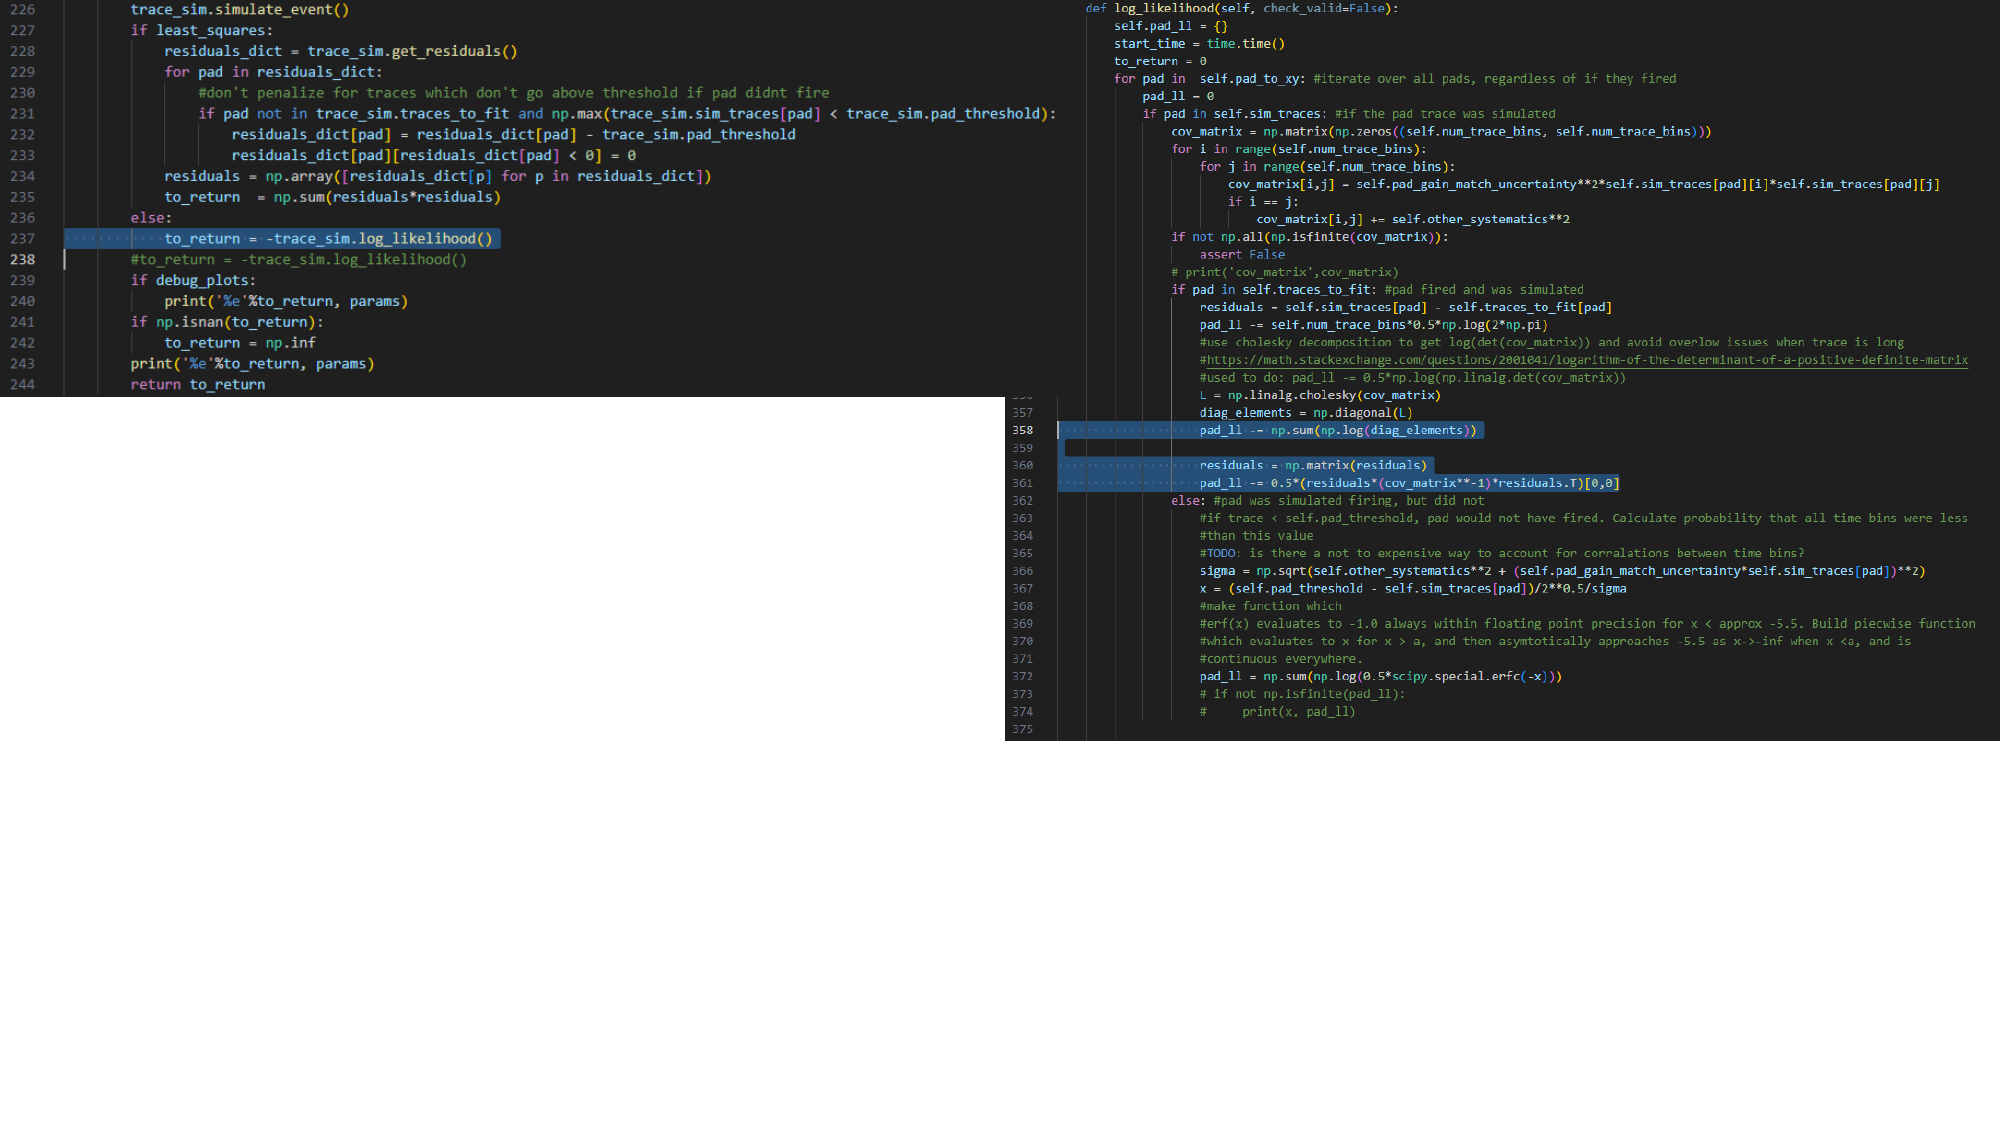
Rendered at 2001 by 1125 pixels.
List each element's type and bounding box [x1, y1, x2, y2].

picture [0, 0, 2000, 742]
